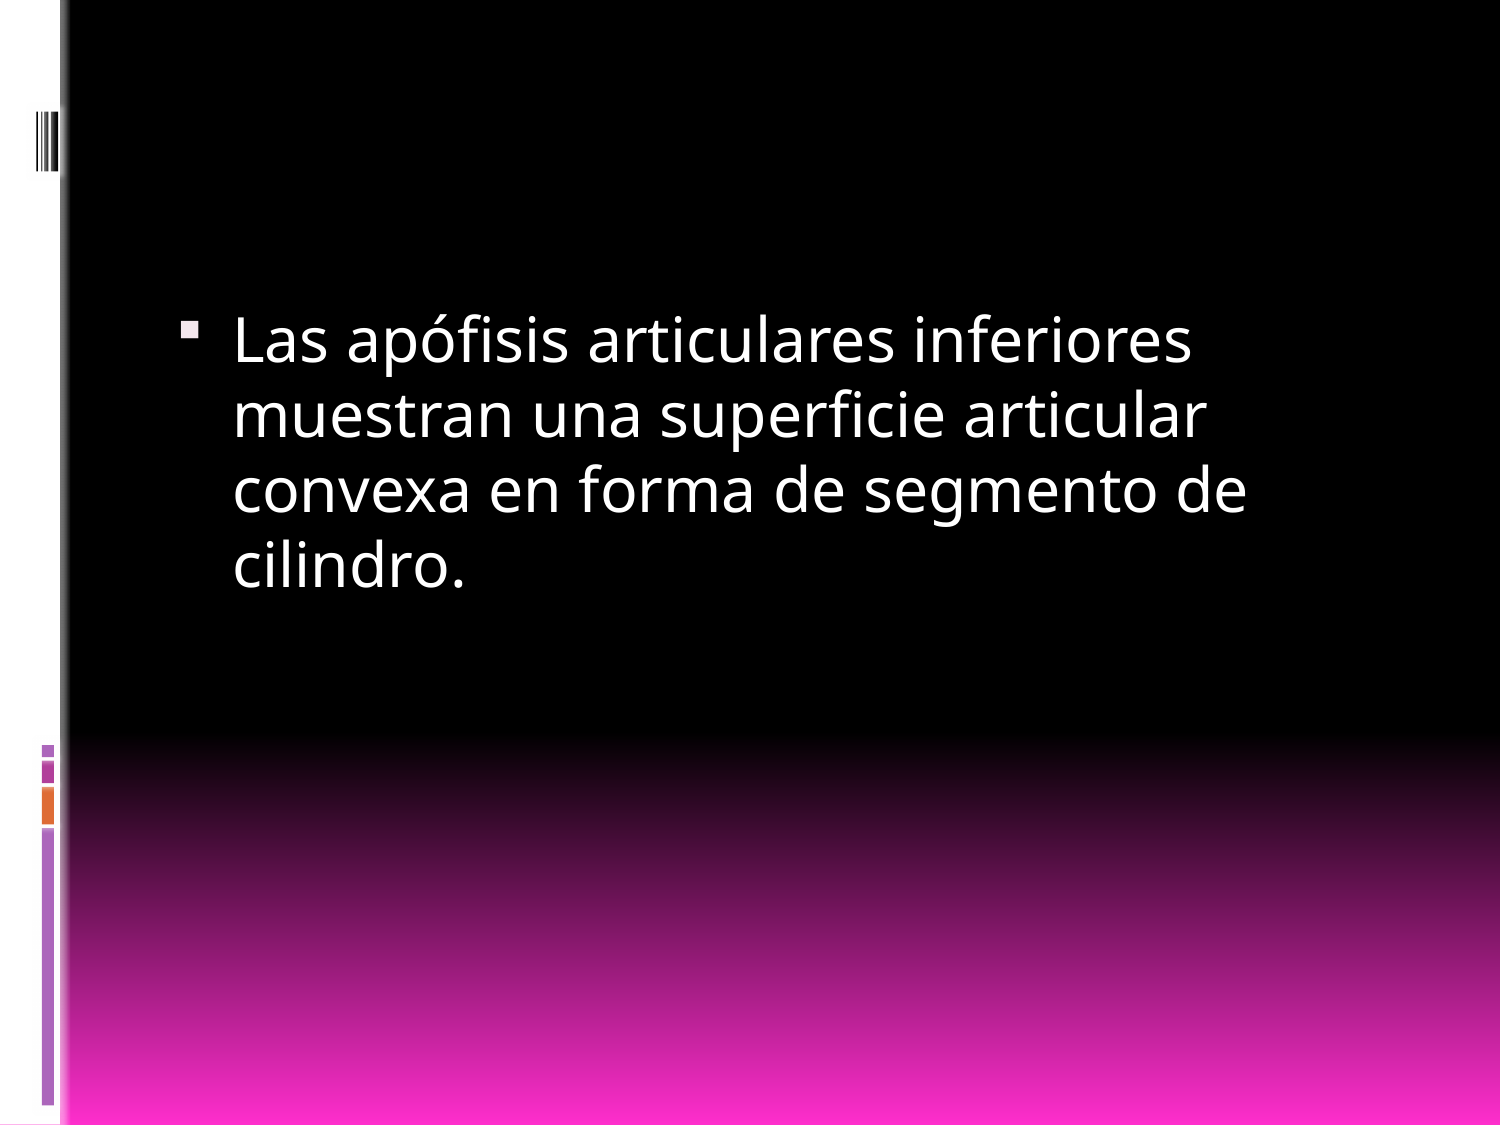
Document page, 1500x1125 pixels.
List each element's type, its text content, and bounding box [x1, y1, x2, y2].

list Las apófisis articulares inferiores muestran una superficie articular convexa en forma de segmento de cilindro. [150, 292, 1425, 1043]
